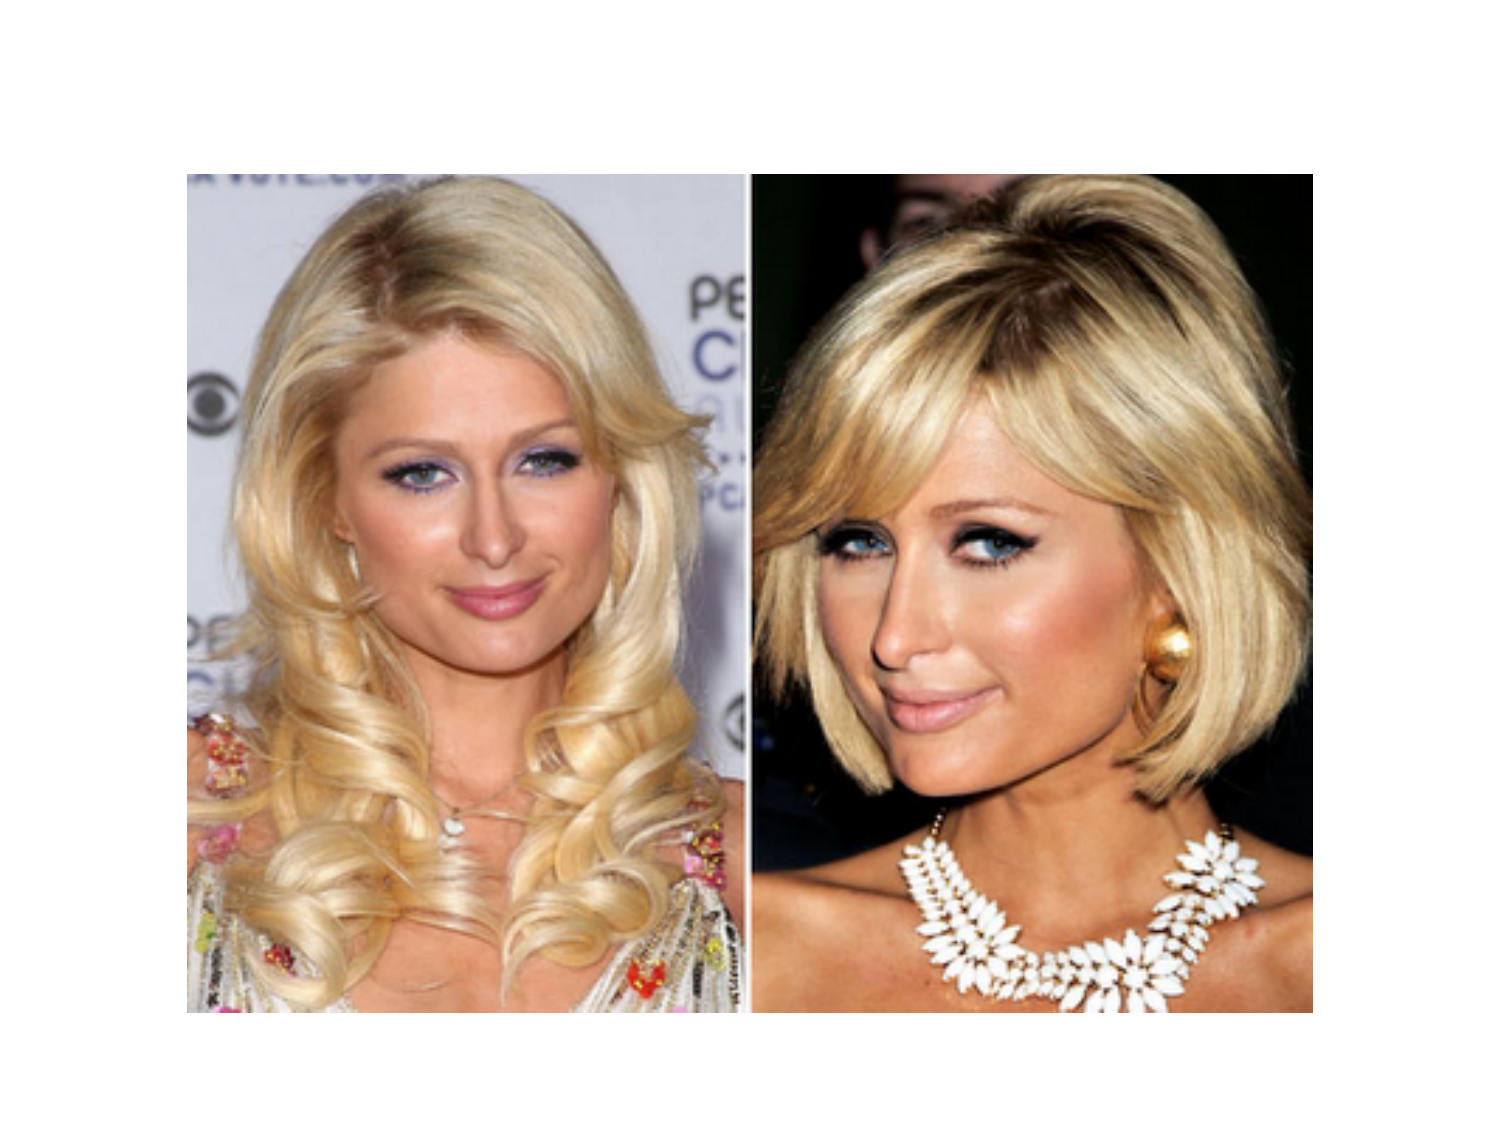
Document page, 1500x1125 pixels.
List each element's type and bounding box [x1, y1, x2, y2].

list [187, 174, 1313, 1013]
